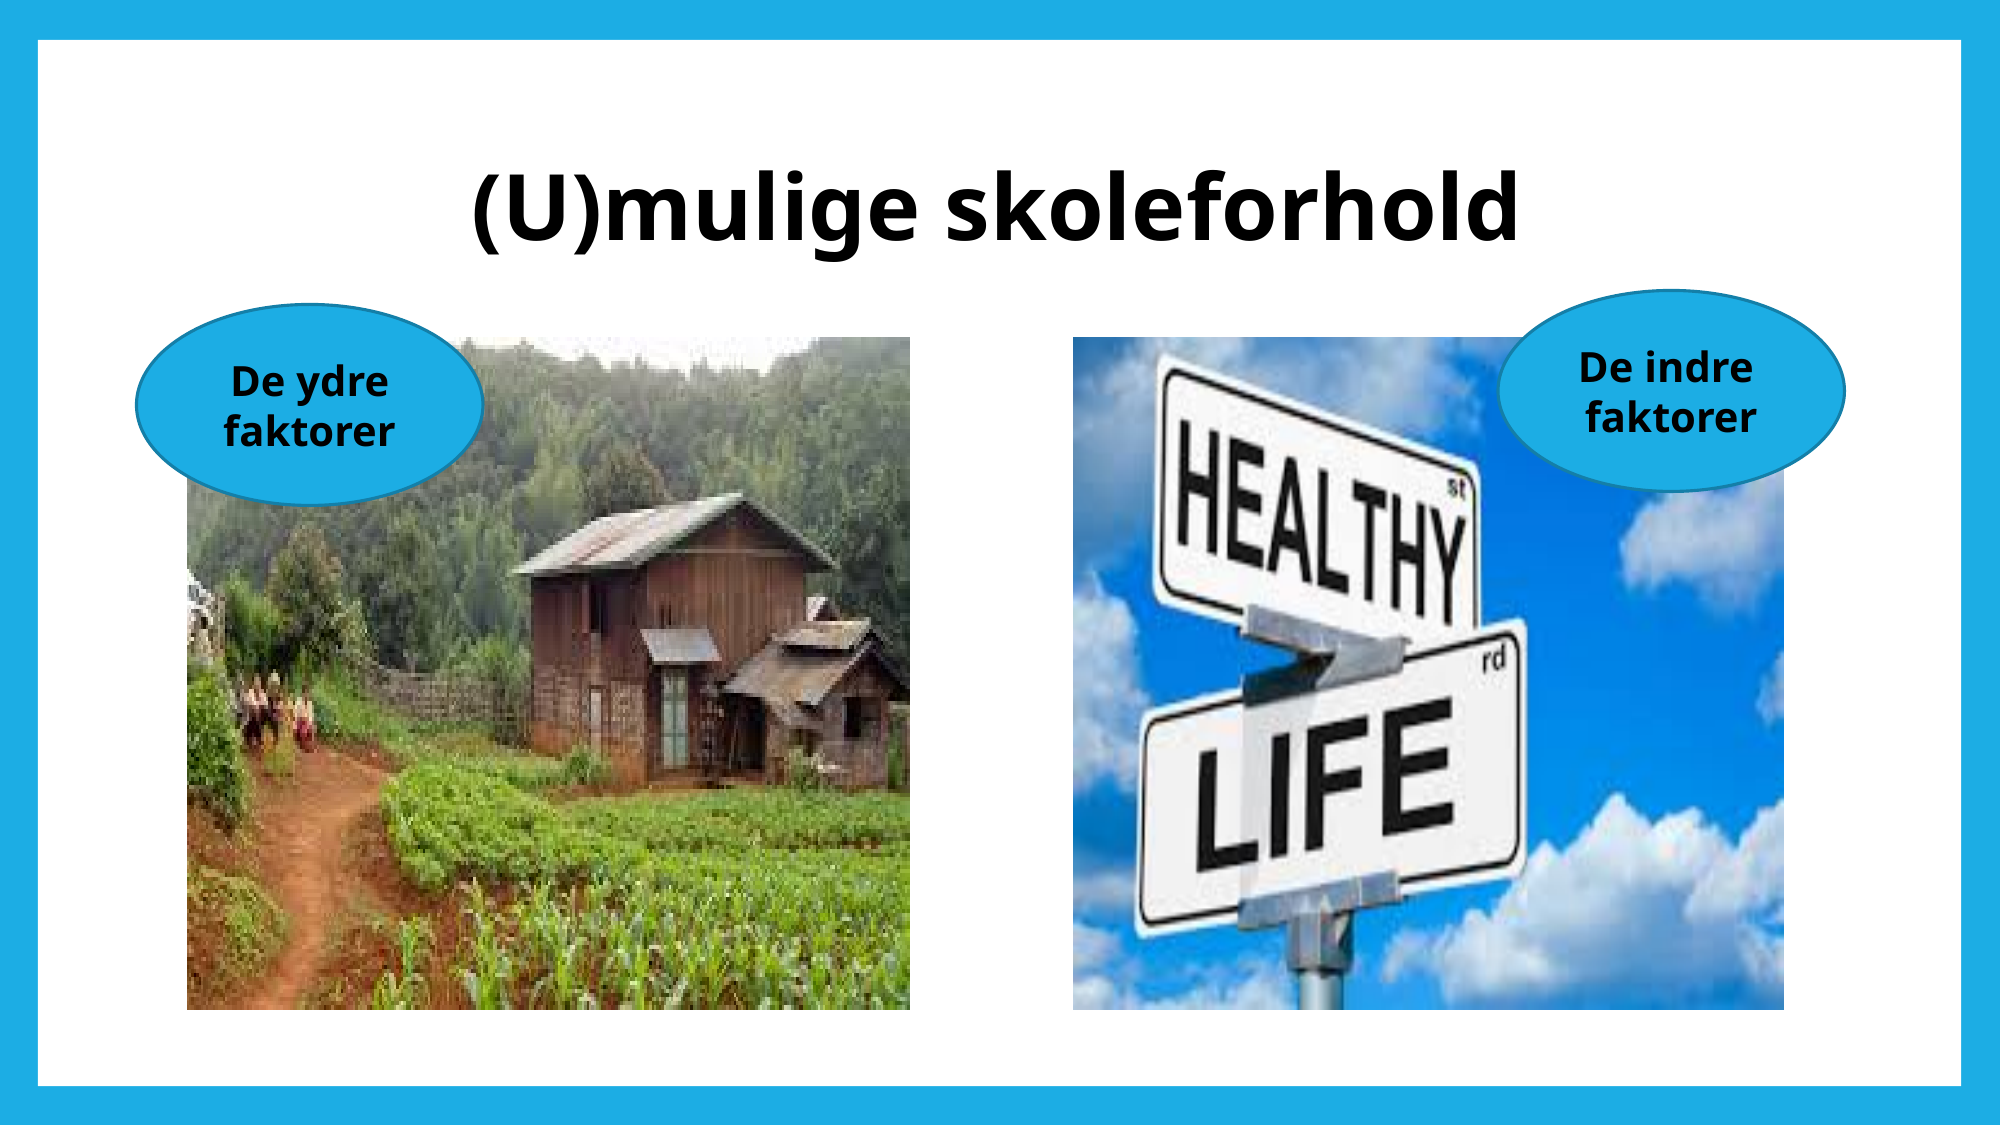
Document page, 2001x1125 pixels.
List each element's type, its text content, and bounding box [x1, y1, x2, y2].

text_box De indre faktorer [1524, 288, 1847, 467]
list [1073, 337, 1784, 1010]
title (U)mulige skoleforhold [187, 99, 1808, 323]
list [187, 337, 910, 1010]
text_box De ydre faktorer [134, 302, 438, 475]
